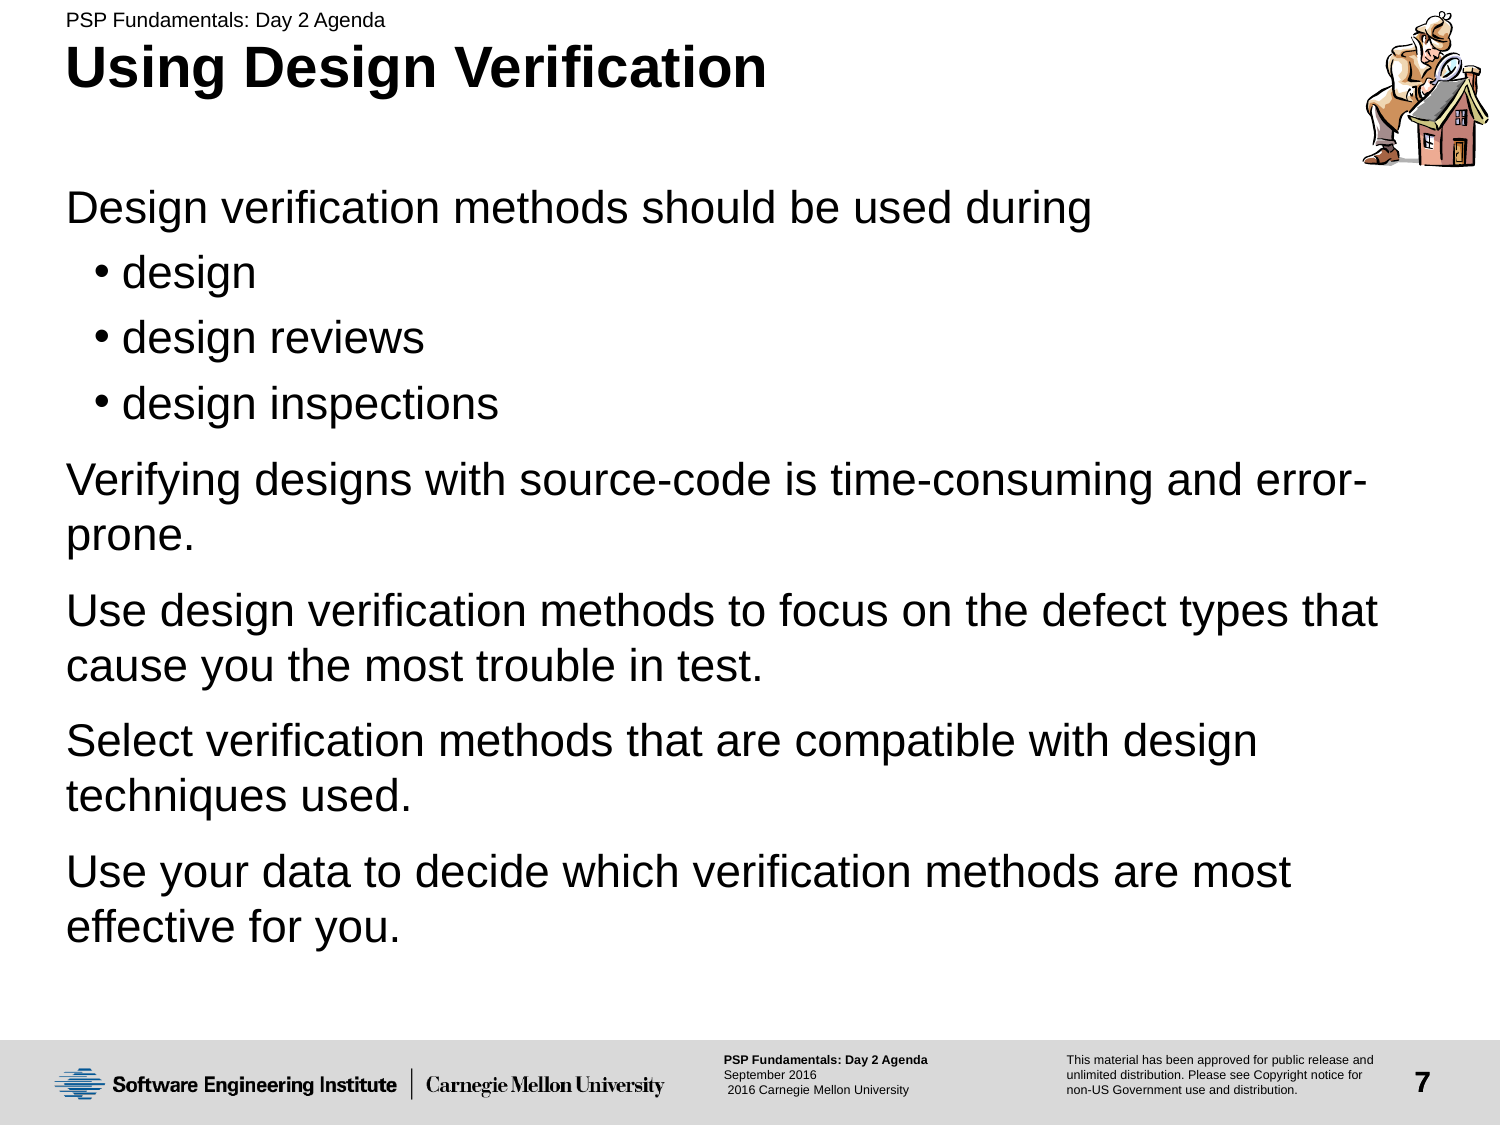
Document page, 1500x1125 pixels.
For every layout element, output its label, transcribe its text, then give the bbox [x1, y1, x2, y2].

picture [1362, 9, 1490, 169]
list Design verification methods should be used during design design reviews design inspections Verifying designs with source-code is time-consuming and error-prone. Use design verification methods to focus on the defect types that cause you the most trouble in test. Select verification methods that are compatible with design techniques used. Use your data to decide which verification methods are most effective for you. [65, 177, 1431, 1000]
picture [46, 1061, 673, 1104]
title Using Design Verification [65, 37, 1362, 148]
